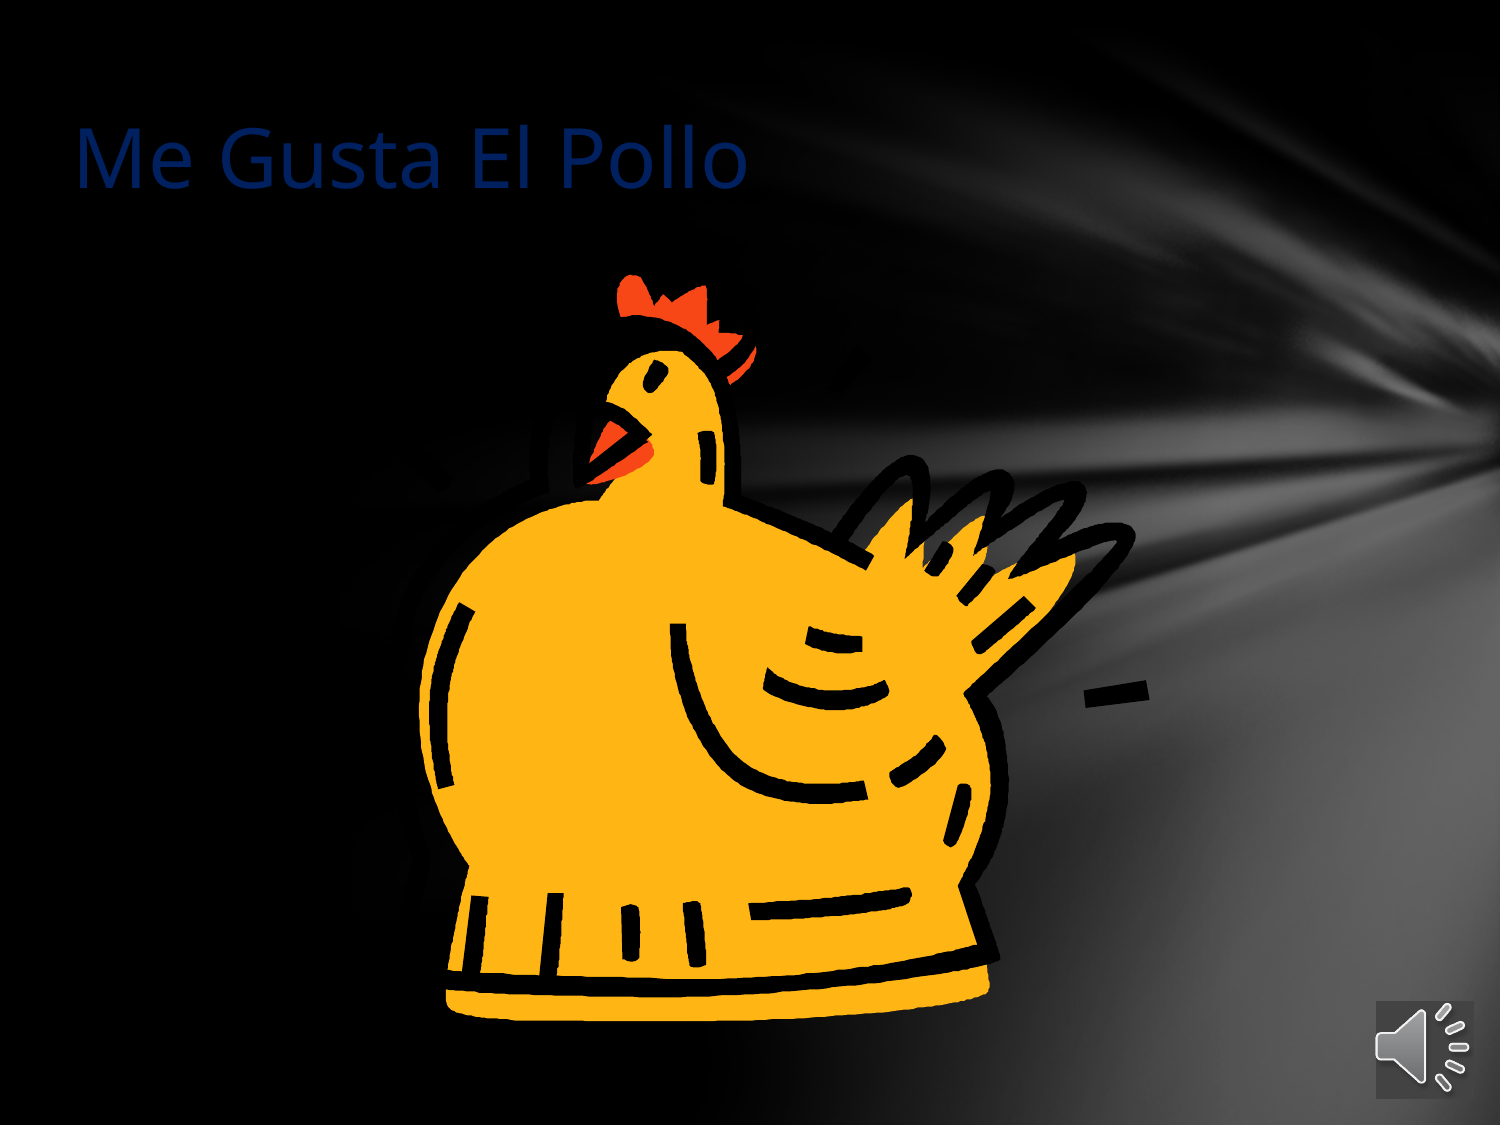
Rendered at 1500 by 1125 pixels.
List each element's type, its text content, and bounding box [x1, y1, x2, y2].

picture [1374, 999, 1476, 1101]
title Me Gusta El Pollo [57, 37, 1318, 213]
picture [274, 237, 1150, 1022]
